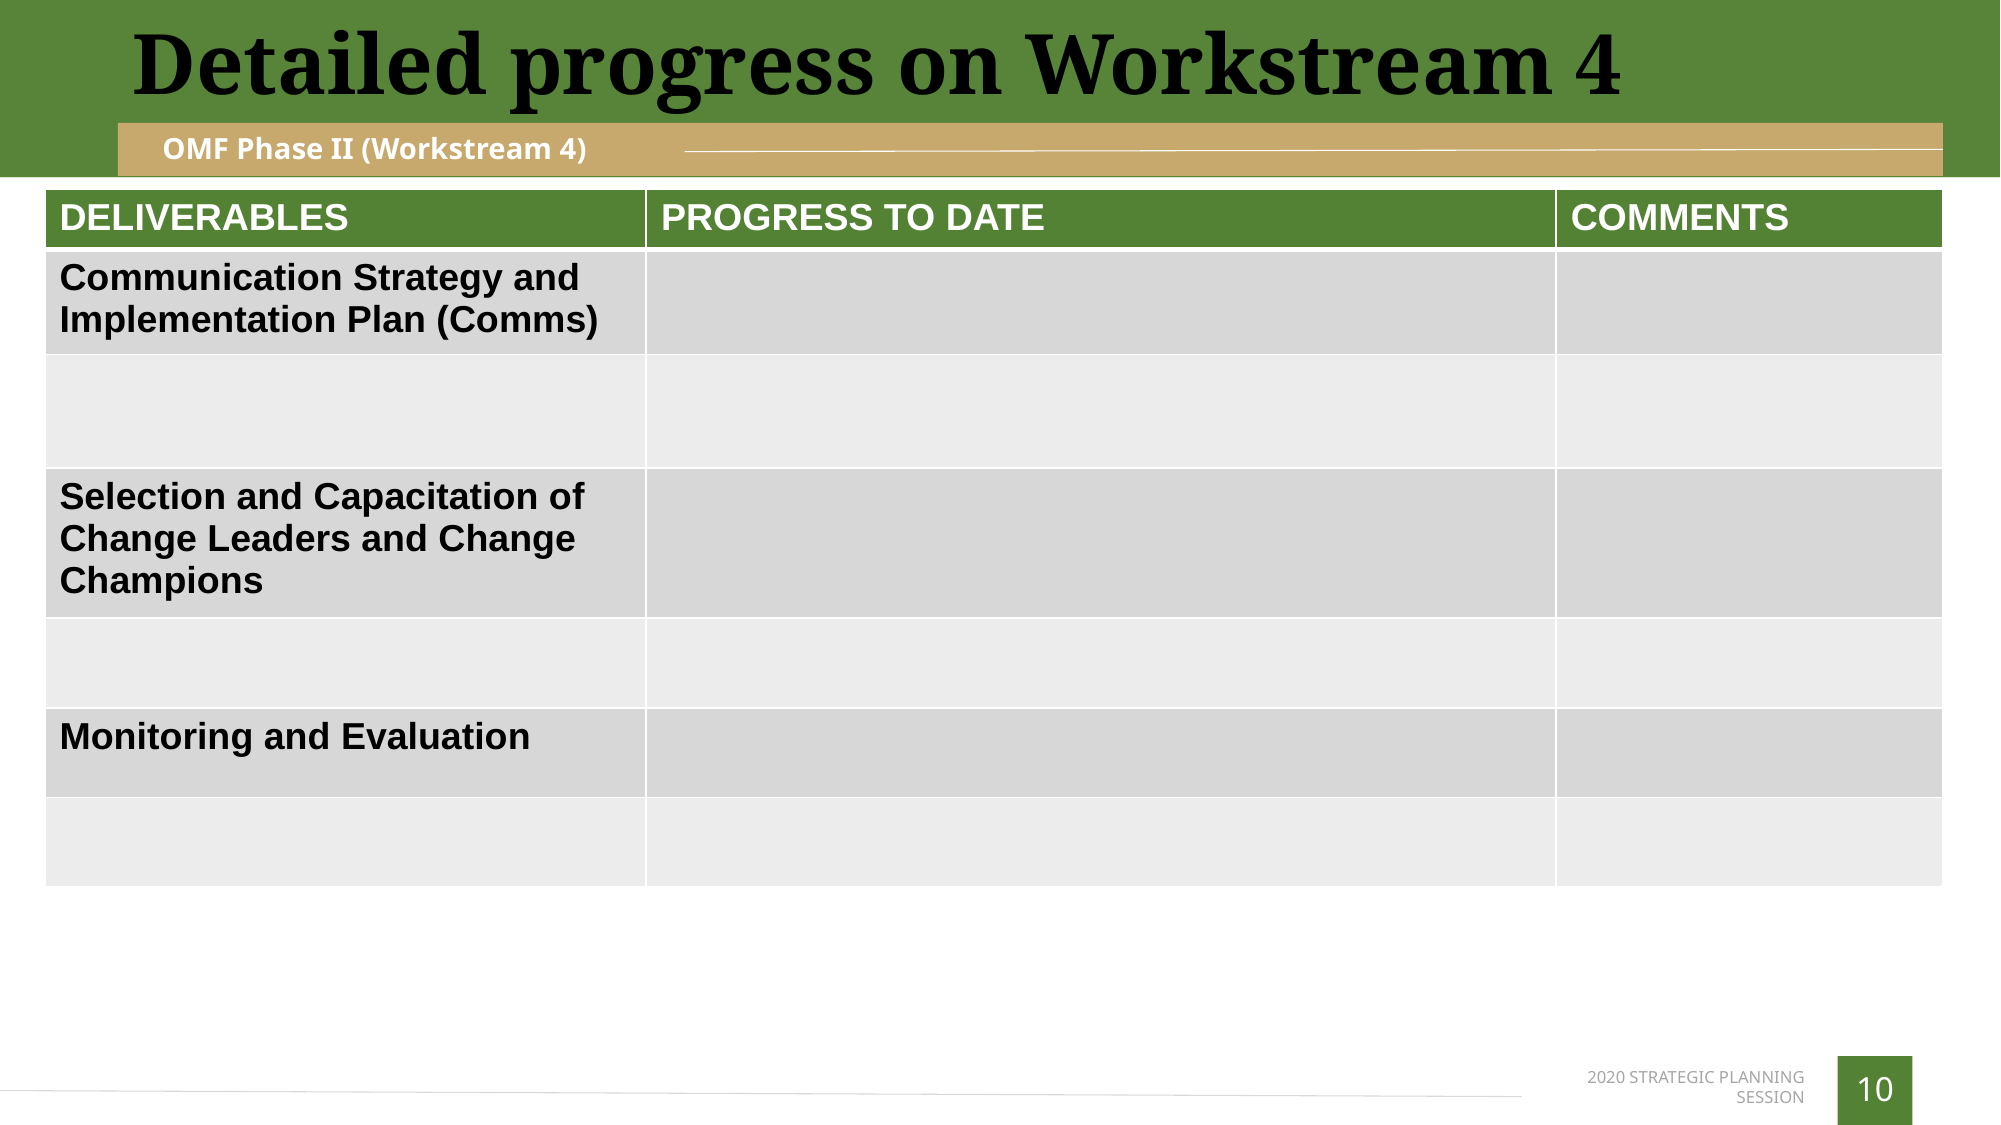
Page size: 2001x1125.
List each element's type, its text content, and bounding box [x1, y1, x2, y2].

table_cell [1557, 798, 1942, 886]
table_cell [647, 469, 1555, 617]
text_box OMF Phase II (Workstream 4) [162, 135, 685, 166]
table_cell [1557, 355, 1942, 467]
table_cell [1557, 469, 1942, 617]
table_cell Communication Strategy and Implementation Plan (Comms) [46, 252, 645, 354]
table_cell [647, 709, 1555, 797]
table_cell [647, 355, 1555, 467]
table_cell [1557, 709, 1942, 797]
table_cell [46, 798, 645, 886]
text_box [117, 135, 1943, 176]
table_cell [46, 619, 645, 707]
table_cell [647, 252, 1555, 354]
table_cell [46, 355, 645, 467]
table_header COMMENTS [1557, 190, 1942, 247]
text_box Detailed progress on Workstream 4 [117, 0, 2000, 135]
table_cell [1557, 619, 1942, 707]
table_header DELIVERABLES [46, 190, 645, 247]
table_cell Monitoring and Evaluation [46, 709, 645, 797]
table_cell Selection and Capacitation of Change Leaders and Change Champions [46, 469, 645, 617]
text_box [0, 0, 2000, 178]
table_header PROGRESS TO DATE [647, 190, 1555, 247]
table_cell [1557, 252, 1942, 354]
table_cell [647, 619, 1555, 707]
table_cell [647, 798, 1555, 886]
